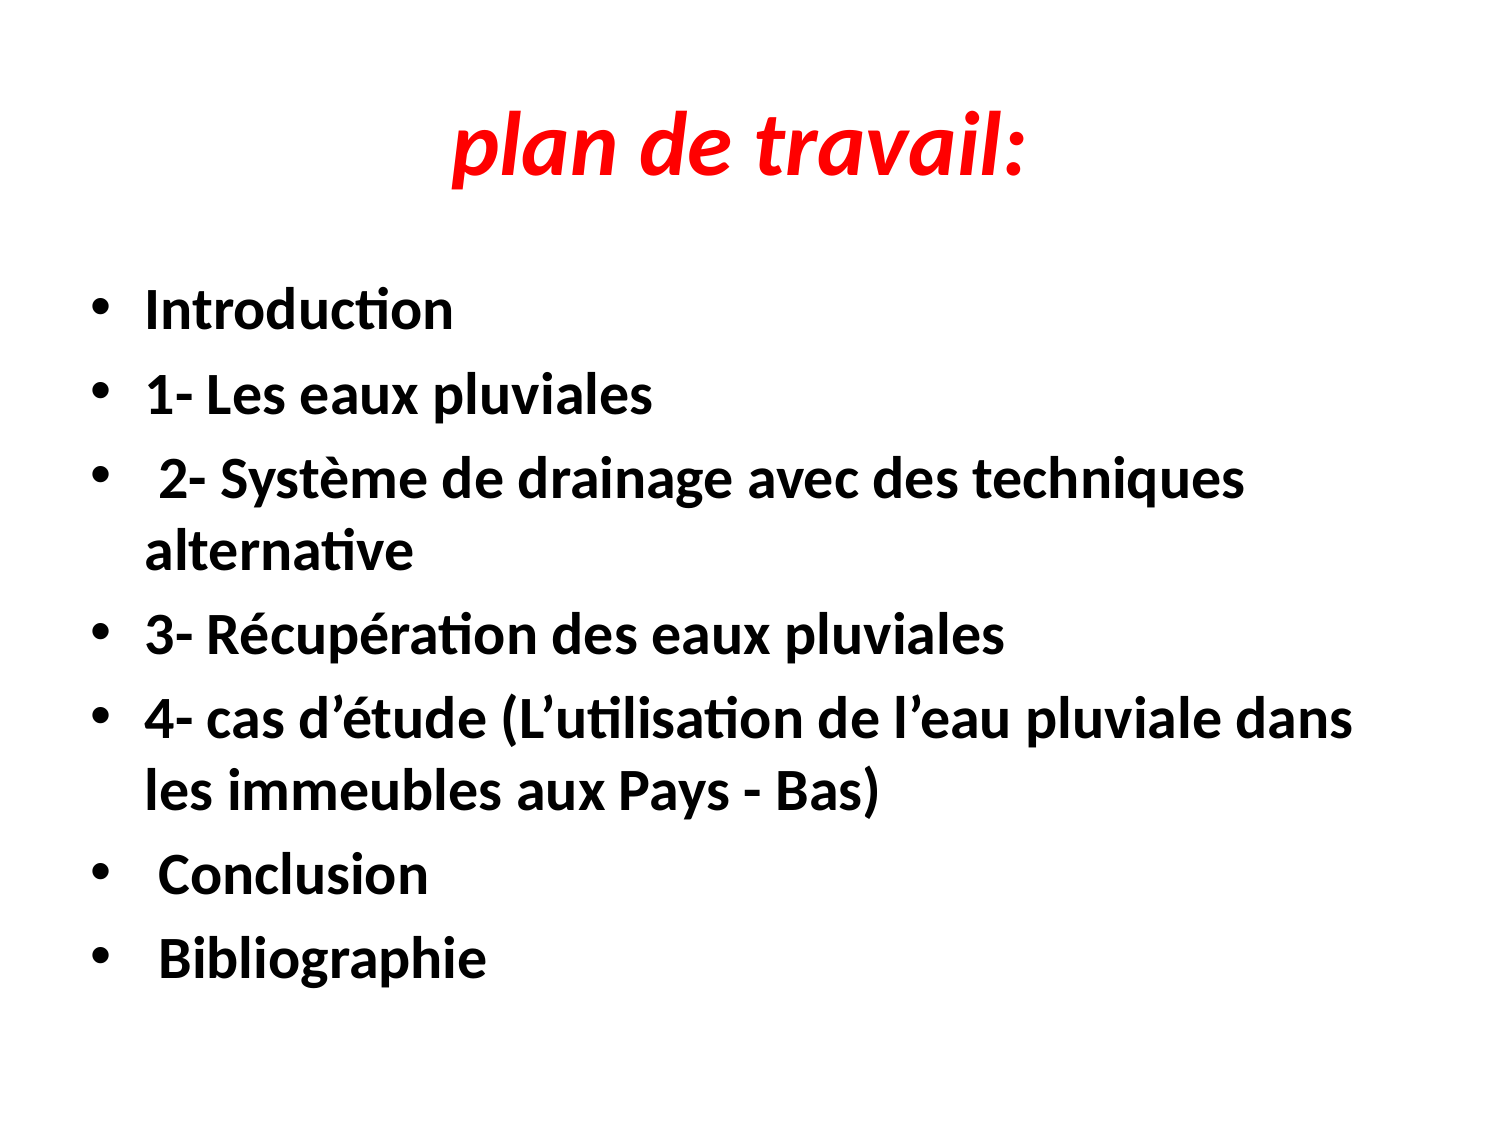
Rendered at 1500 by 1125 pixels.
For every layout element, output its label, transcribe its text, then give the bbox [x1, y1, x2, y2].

list Introduction 1- Les eaux pluviales 2- Système de drainage avec des techniques alternative 3- Récupération des eaux pluviales 4- cas d’étude (L’utilisation de l’eau pluviale dans les immeubles aux Pays - Bas) Conclusion Bibliographie [75, 262, 1425, 1005]
title plan de travail: [75, 45, 1425, 233]
